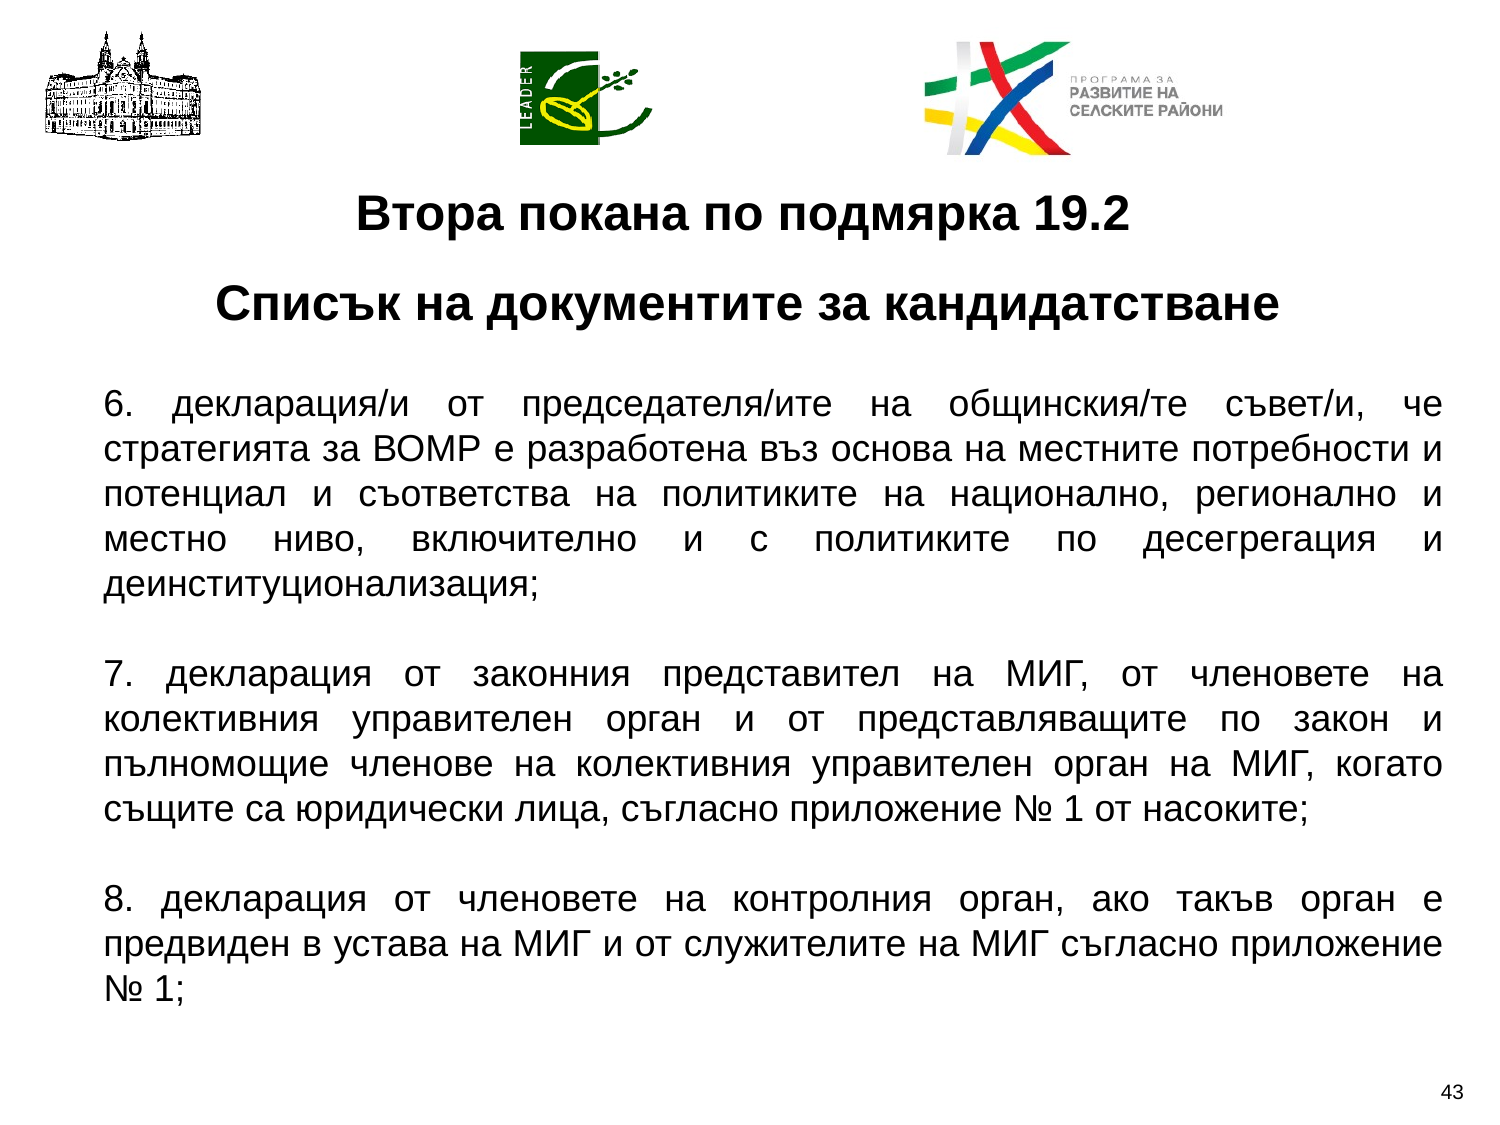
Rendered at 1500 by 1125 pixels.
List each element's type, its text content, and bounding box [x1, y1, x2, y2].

picture [40, 27, 207, 144]
text_box Втора покана по подмярка 19.2 [41, 172, 1459, 248]
picture [909, 27, 1235, 167]
text_box 6. декларация/и от председателя/ите на общинския/те съвет/и, че стратегията за ВОМР е разработена въз основа на местните потребности и потенциал и съответства на политиките на национално, регионално и местно ниво, включително и с политиките по десегрегация и деинституционализация; 7. декларация от законния представител на МИГ, от членовете на колективния управителен орган и от представляващите по закон и пълномощие членове на колективния управителен орган на МИГ, когато същите са юридически лица, съгласно приложение № 1 от насоките; 8. декларация от членовете на контролния орган, ако такъв орган е предвиден в устава на МИГ и от служителите на МИГ съгласно приложение № 1; [88, 371, 1459, 1017]
slide_number 43 [1418, 1051, 1479, 1112]
text_box Списък на документите за кандидатстване [200, 263, 1296, 339]
picture [520, 50, 656, 145]
